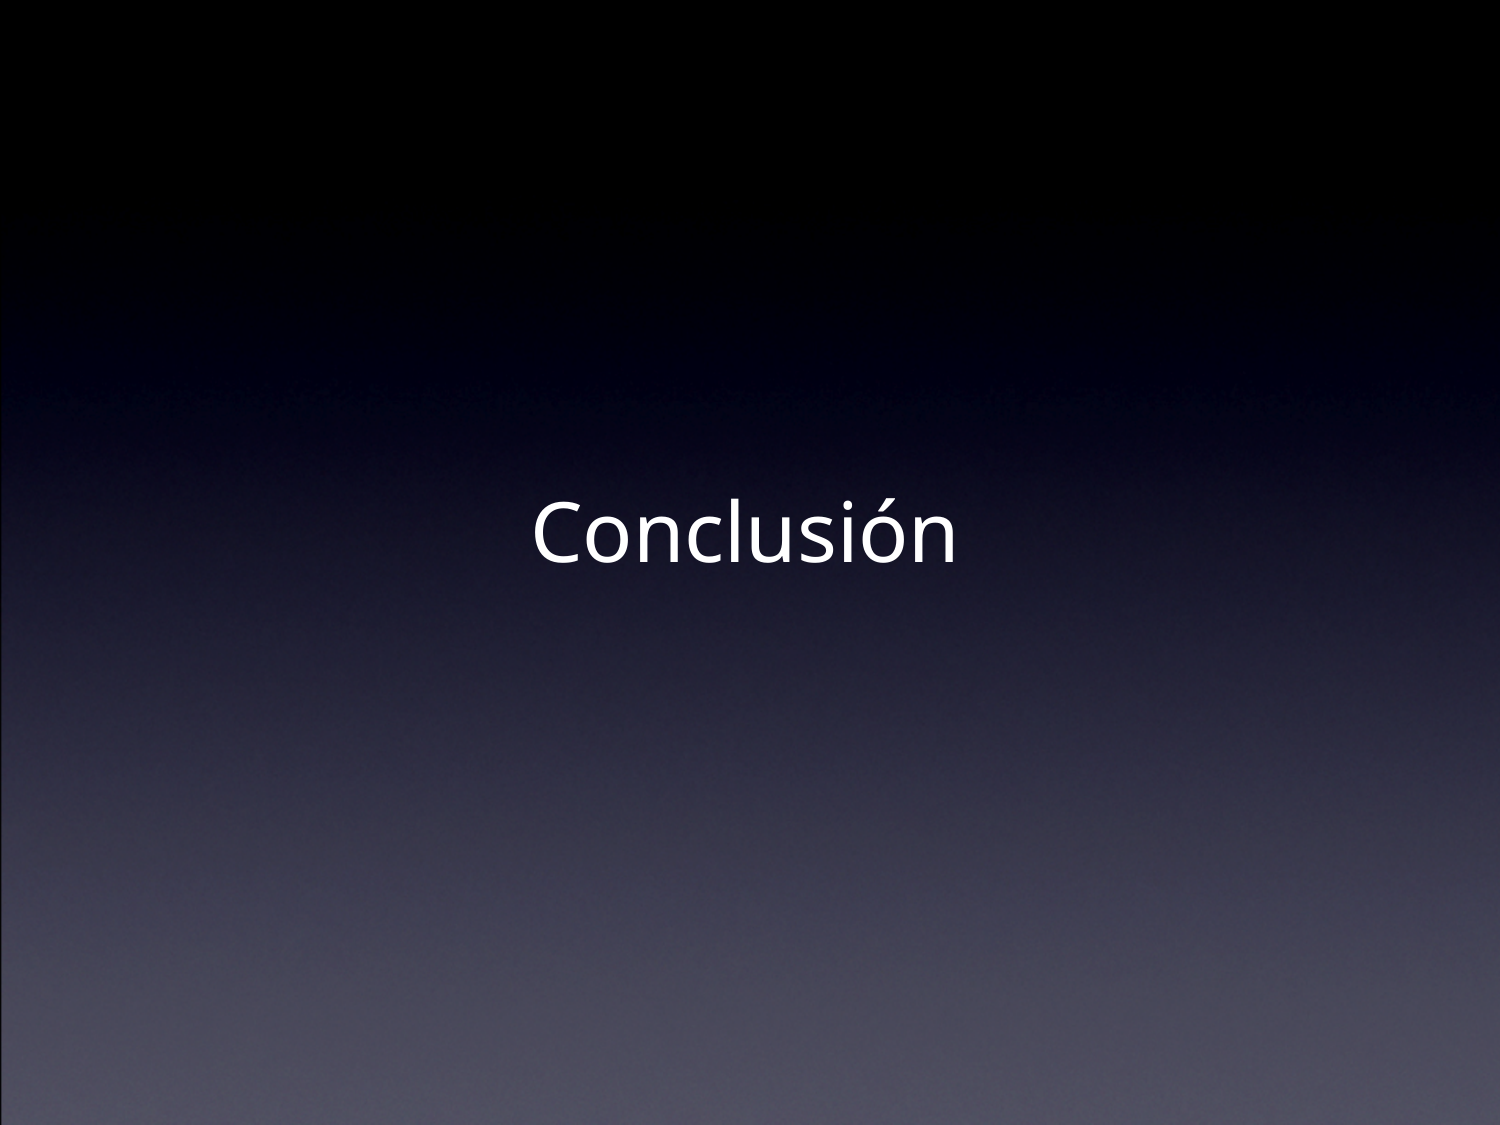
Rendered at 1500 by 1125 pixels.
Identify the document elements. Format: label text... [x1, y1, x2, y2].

text_box Conclusión [189, 393, 1302, 666]
picture [0, 0, 1500, 1125]
